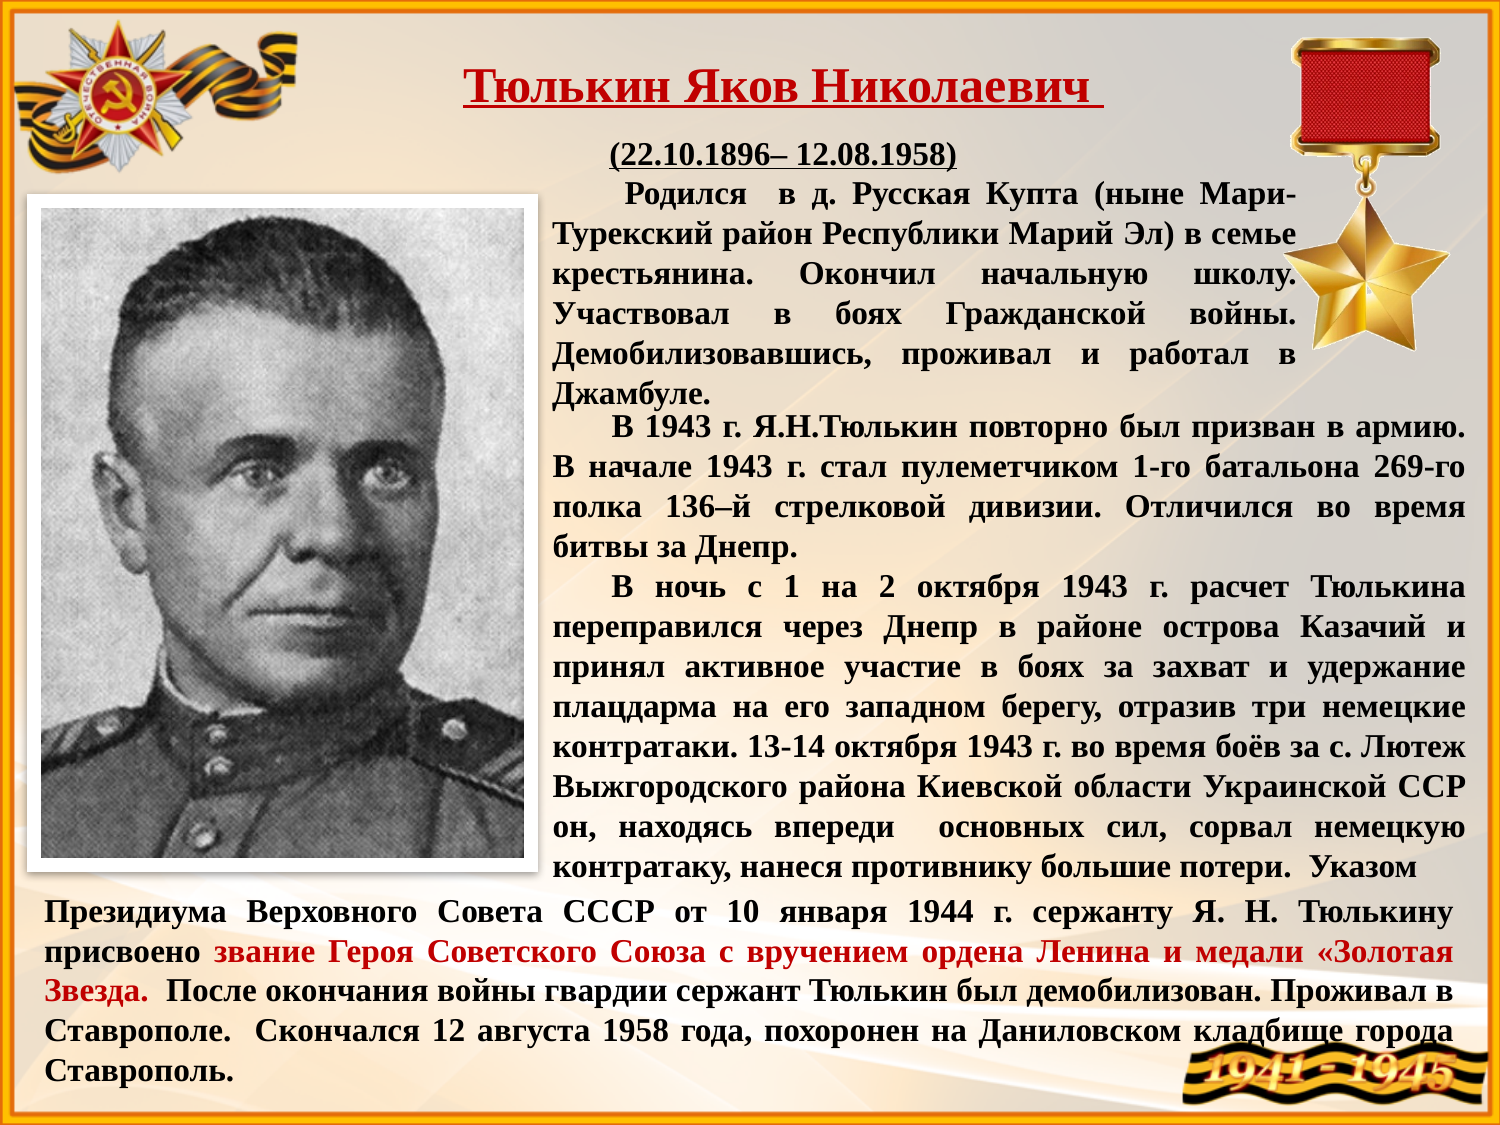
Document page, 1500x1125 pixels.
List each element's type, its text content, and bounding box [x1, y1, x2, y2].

list В 1943 г. Я.Н.Тюлькин повторно был призван в армию. В начале 1943 г. стал пулеметчиком 1-го батальона 269-го полка 136–й стрелковой дивизии. Отличился во время битвы за Днепр. В ночь с 1 на 2 октября 1943 г. расчет Тюлькина переправился через Днепр в районе острова Казачий и принял активное участие в боях за захват и удержание плацдарма на его западном берегу, отразив три немецкие контратаки. 13-14 октября 1943 г. во время боёв за с. Лютеж Выжгородского района Киевской области Украинской ССР он, находясь впереди основных сил, сорвал немецкую контратаку, нанеся противнику большие потери. Указом [537, 397, 1483, 941]
text_box Родился в д. Русская Купта (ныне Мари-Турекский район Республики Марий Эл) в семье крестьянина. Окончил начальную школу. Участвовал в боях Гражданской войны. Демобилизовавшись, проживал и работал в Джамбуле. [537, 163, 1313, 489]
text_box Президиума Верховного Совета СССР от 10 января 1944 г. сержанту Я. Н. Тюлькину присвоено звание Героя Советского Союза с вручением ордена Ленина и медали «Золотая Звезда. После окончания войны гвардии сержант Тюлькин был демобилизован. Проживал в Ставрополе. Скончался 12 августа 1958 года, похоронен на Даниловском кладбище города Ставрополь. [29, 881, 1471, 1096]
picture [0, 0, 1500, 1125]
title Тюлькин Яков Николаевич (22.10.1896– 12.08.1958) [312, 70, 1254, 165]
